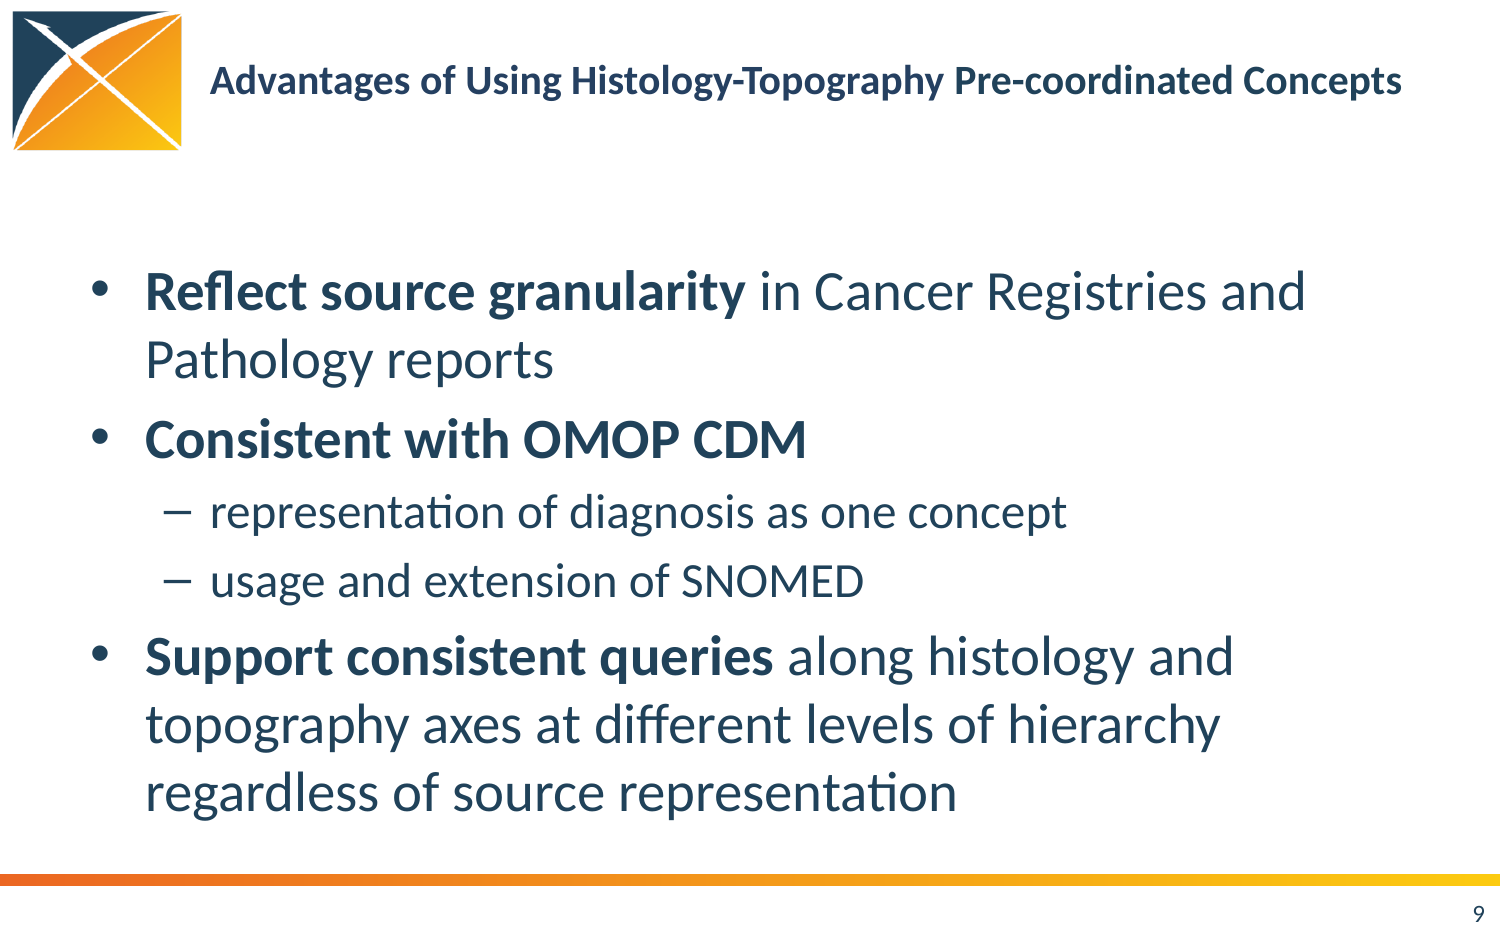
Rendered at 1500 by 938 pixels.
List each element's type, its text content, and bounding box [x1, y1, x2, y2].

title Advantages of Using Histology-Topography Pre-coordinated Concepts [187, 20, 1425, 136]
list Reflect source granularity in Cancer Registries and Pathology reports Consistent with OMOP CDM representation of diagnosis as one concept usage and extension of SNOMED Support consistent queries along histology and topography axes at different levels of hierarchy regardless of source representation [75, 166, 1425, 838]
slide_number 9 [1149, 887, 1500, 938]
picture [0, 0, 206, 167]
